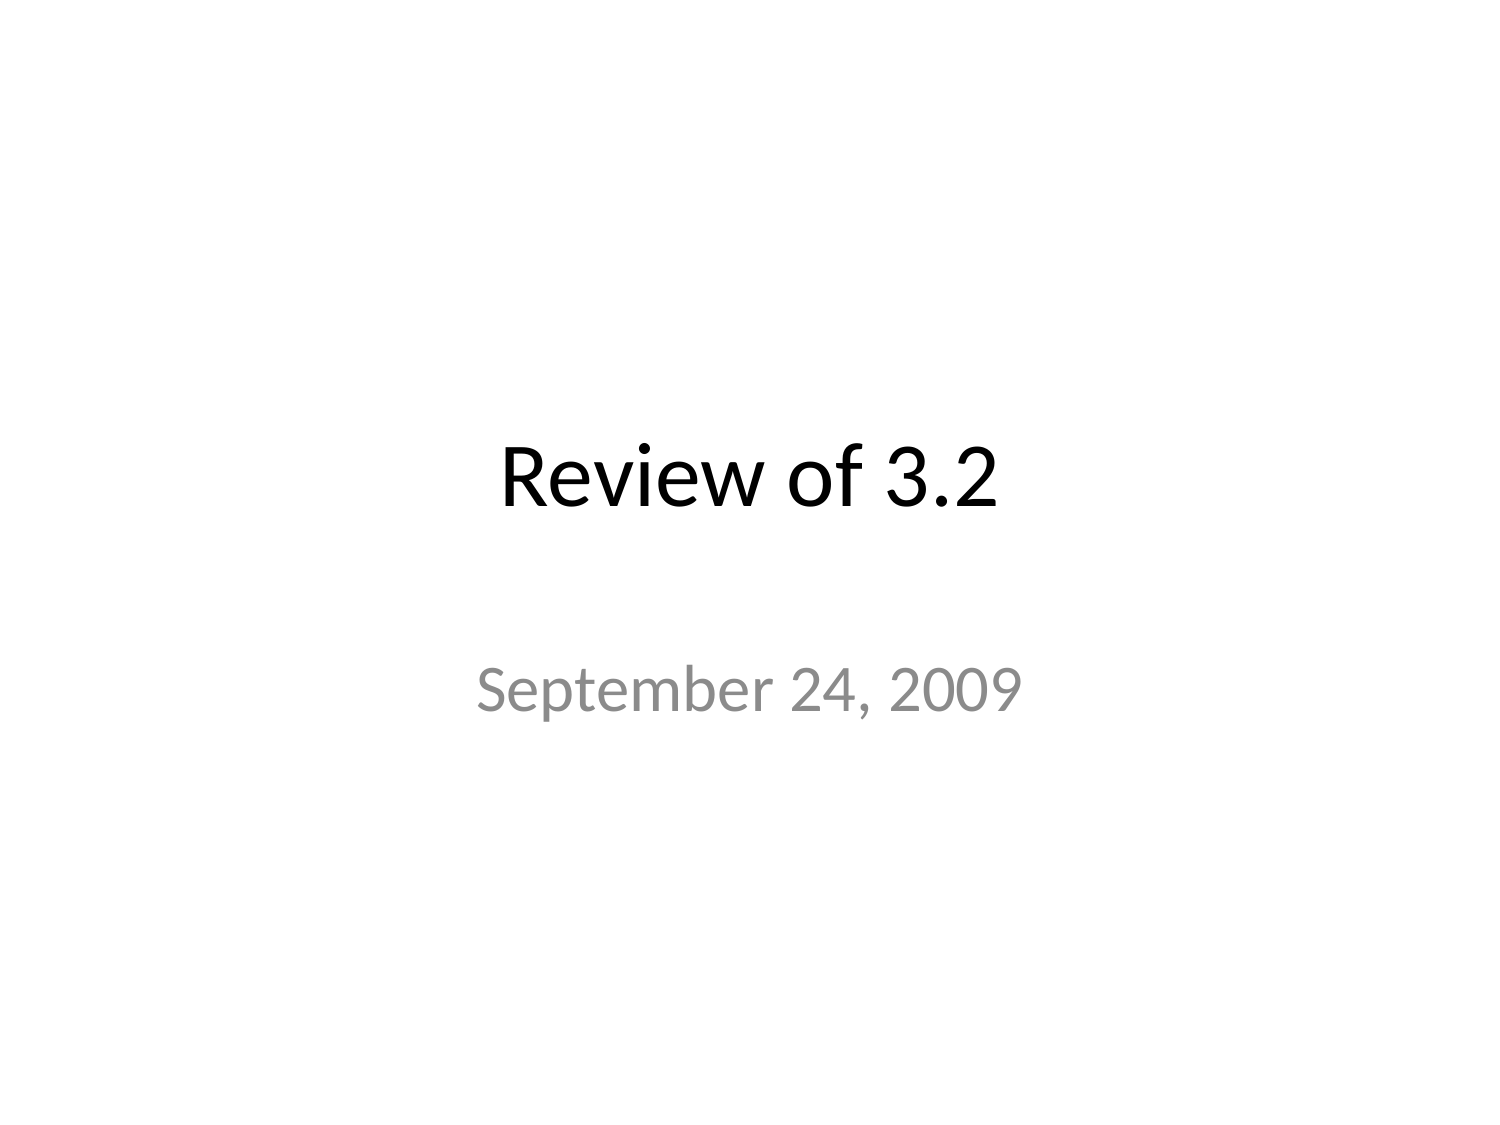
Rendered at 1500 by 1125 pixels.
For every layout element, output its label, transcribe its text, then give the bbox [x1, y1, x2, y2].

subtitle September 24, 2009 [225, 637, 1275, 925]
title Review of 3.2 [112, 349, 1388, 591]
